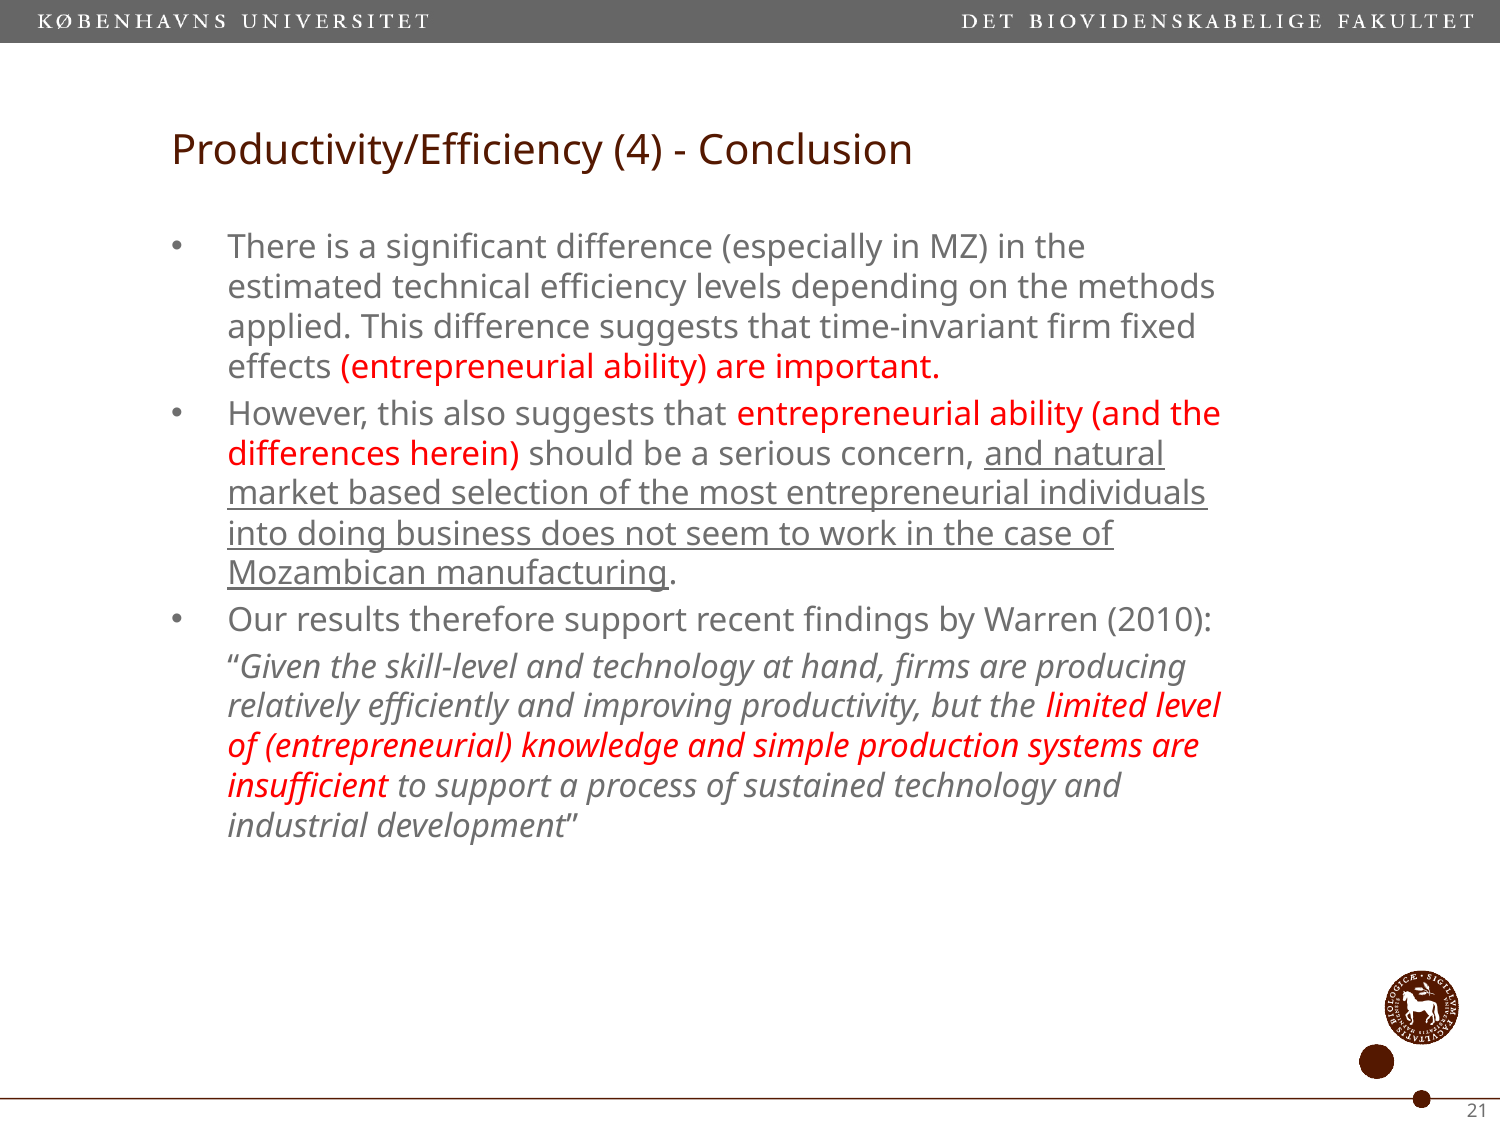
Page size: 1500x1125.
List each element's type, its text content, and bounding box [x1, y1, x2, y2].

picture [0, 0, 1500, 43]
picture [0, 914, 1500, 1097]
picture [0, 1100, 1500, 1125]
title Productivity/Efficiency (4) - Conclusion [170, 77, 1138, 173]
list There is a significant difference (especially in MZ) in the estimated technical efficiency levels depending on the methods applied. This difference suggests that time-invariant firm fixed effects (entrepreneurial ability) are important. However, this also suggests that entrepreneurial ability (and the differences herein) should be a serious concern, and natural market based selection of the most entrepreneurial individuals into doing business does not seem to work in the case of Mozambican manufacturing. Our results therefore support recent findings by Warren (2010): “Given the skill-level and technology at hand, firms are producing relatively efficiently and improving productivity, but the limited level of (entrepreneurial) knowledge and simple production systems are insufficient to support a process of sustained technology and industrial development” [170, 225, 1251, 900]
